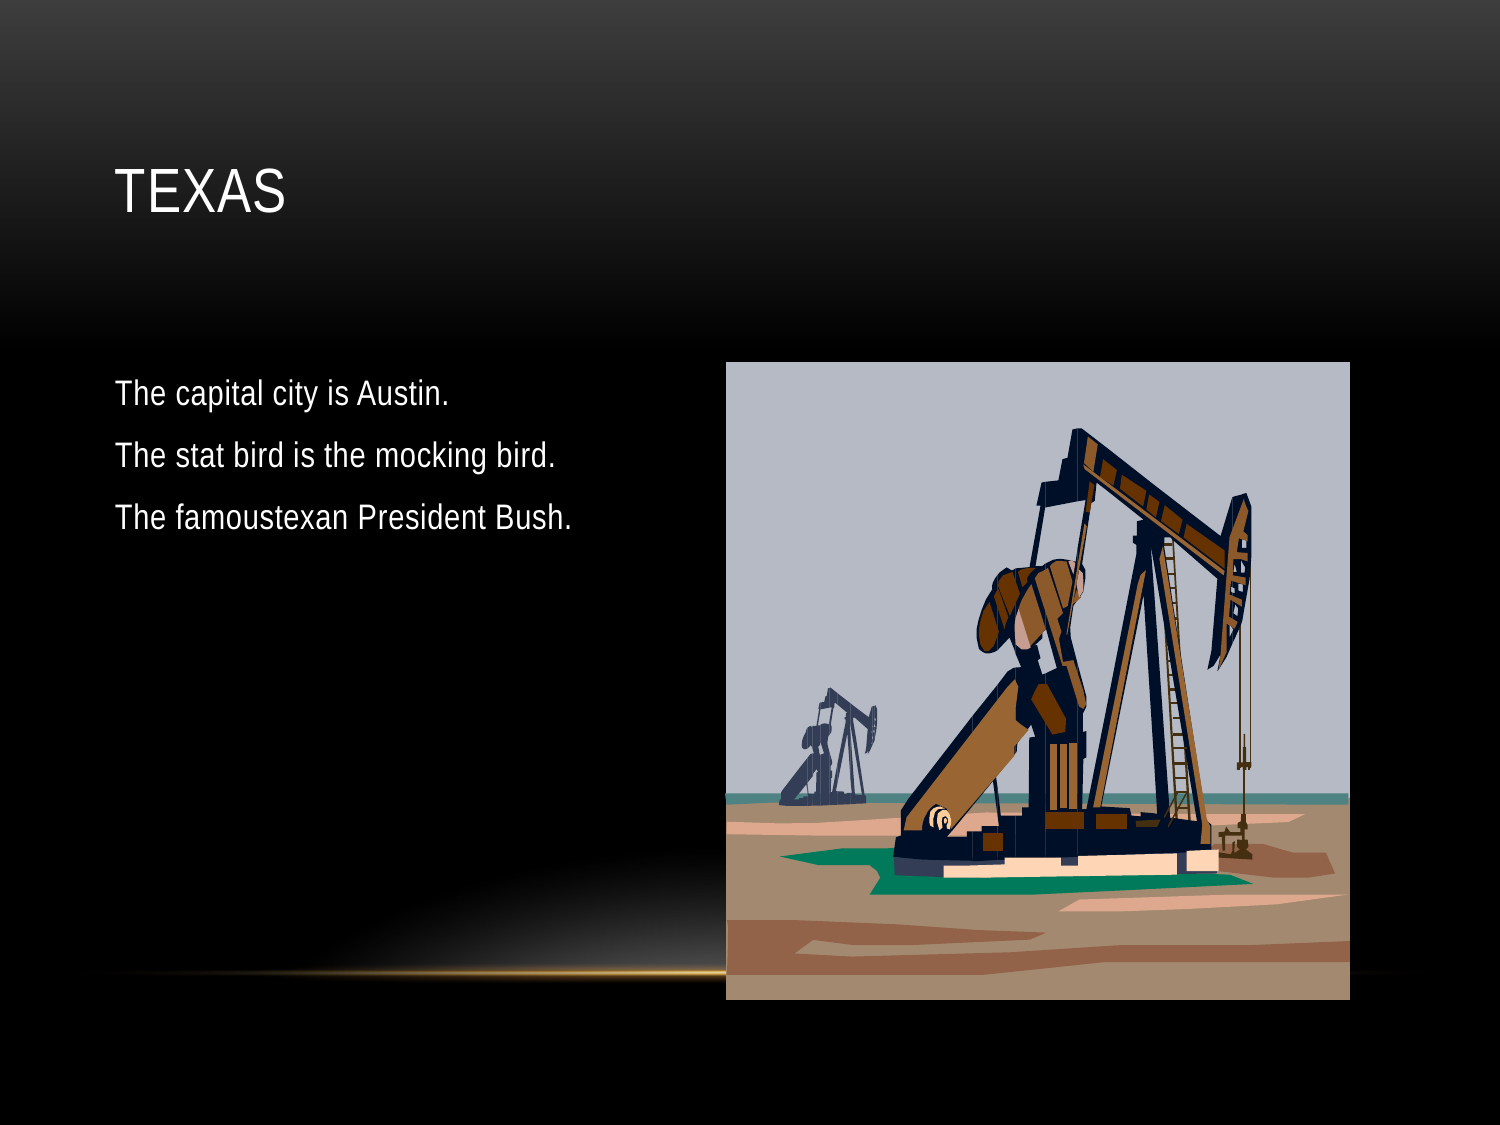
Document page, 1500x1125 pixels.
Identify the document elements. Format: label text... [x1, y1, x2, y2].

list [724, 362, 1351, 1001]
list The capital city is Austin. The stat bird is the mocking bird. The famoustexan President Bush. [99, 362, 713, 938]
title Texas [99, 45, 1400, 233]
picture [0, 0, 1500, 1125]
